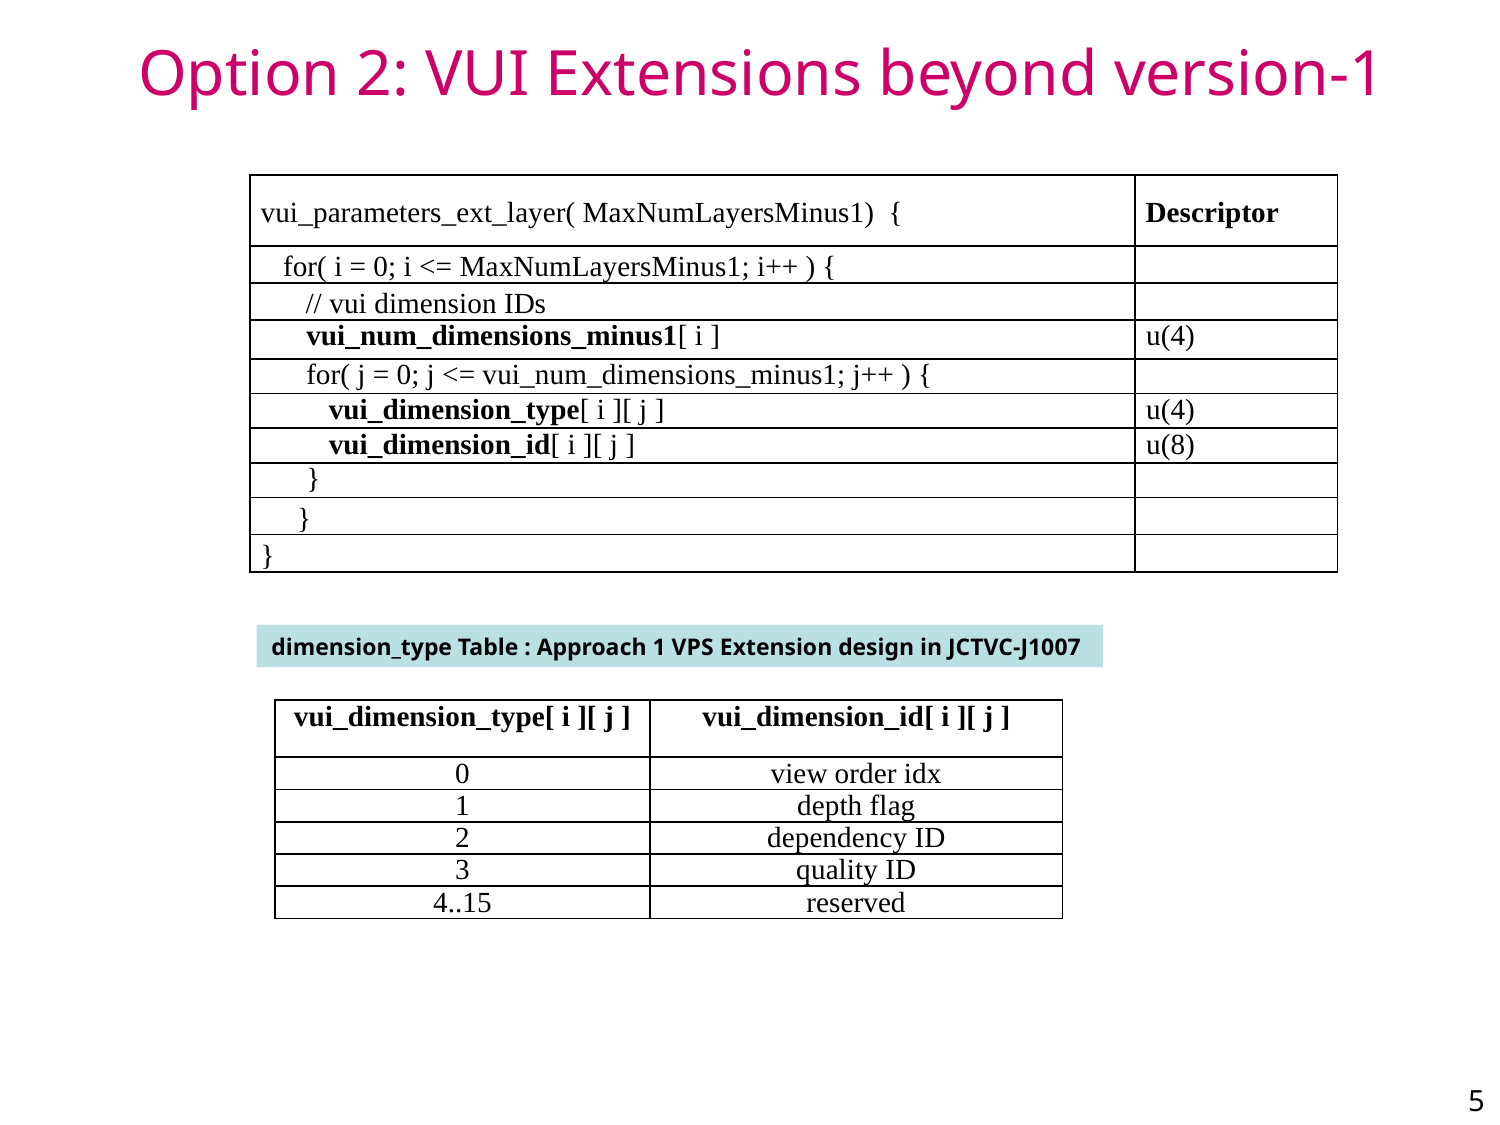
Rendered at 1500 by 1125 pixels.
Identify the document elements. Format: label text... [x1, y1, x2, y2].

table_cell u(8) [1136, 429, 1337, 462]
table_header vui_parameters_ext_layer( MaxNumLayersMinus1) { [251, 176, 1134, 245]
table_cell 4..15 [276, 887, 649, 918]
table_cell view order idx [651, 758, 1062, 789]
table_cell } [251, 464, 1134, 497]
table_cell } [251, 535, 1134, 571]
table_cell // vui dimension IDs [251, 284, 1134, 319]
text_box dimension_type Table : Approach 1 VPS Extension design in JCTVC-J1007 [256, 624, 1103, 668]
table_cell quality ID [651, 855, 1062, 885]
table_cell 1 [276, 790, 649, 821]
table_cell 0 [276, 758, 649, 789]
table_cell [1136, 247, 1337, 282]
table_cell vui_dimension_type[ i ][ j ] [251, 394, 1134, 427]
table_cell 3 [276, 855, 649, 885]
table_header vui_dimension_id[ i ][ j ] [651, 701, 1062, 756]
table_cell for( i = 0; i <= MaxNumLayersMinus1; i++ ) { [251, 247, 1134, 282]
table_cell u(4) [1136, 321, 1337, 358]
table_cell 2 [276, 823, 649, 853]
table_cell [1136, 284, 1337, 319]
table_cell u(4) [1136, 394, 1337, 427]
table_header Descriptor [1136, 176, 1337, 245]
table_cell dependency ID [651, 823, 1062, 853]
title Option 2: VUI Extensions beyond version-1 [62, 24, 1463, 117]
table_cell [1136, 360, 1337, 393]
table_cell [1136, 498, 1337, 534]
table_cell [1136, 464, 1337, 497]
table_cell [1136, 535, 1337, 571]
table_cell } [251, 498, 1134, 534]
table_cell vui_dimension_id[ i ][ j ] [251, 429, 1134, 462]
table_cell for( j = 0; j <= vui_num_dimensions_minus1; j++ ) { [251, 360, 1134, 393]
table_header vui_dimension_type[ i ][ j ] [276, 701, 649, 756]
table_cell reserved [651, 887, 1062, 918]
table_cell vui_num_dimensions_minus1[ i ] [251, 321, 1134, 358]
slide_number 5 [1224, 1074, 1500, 1125]
table_cell depth flag [651, 790, 1062, 821]
